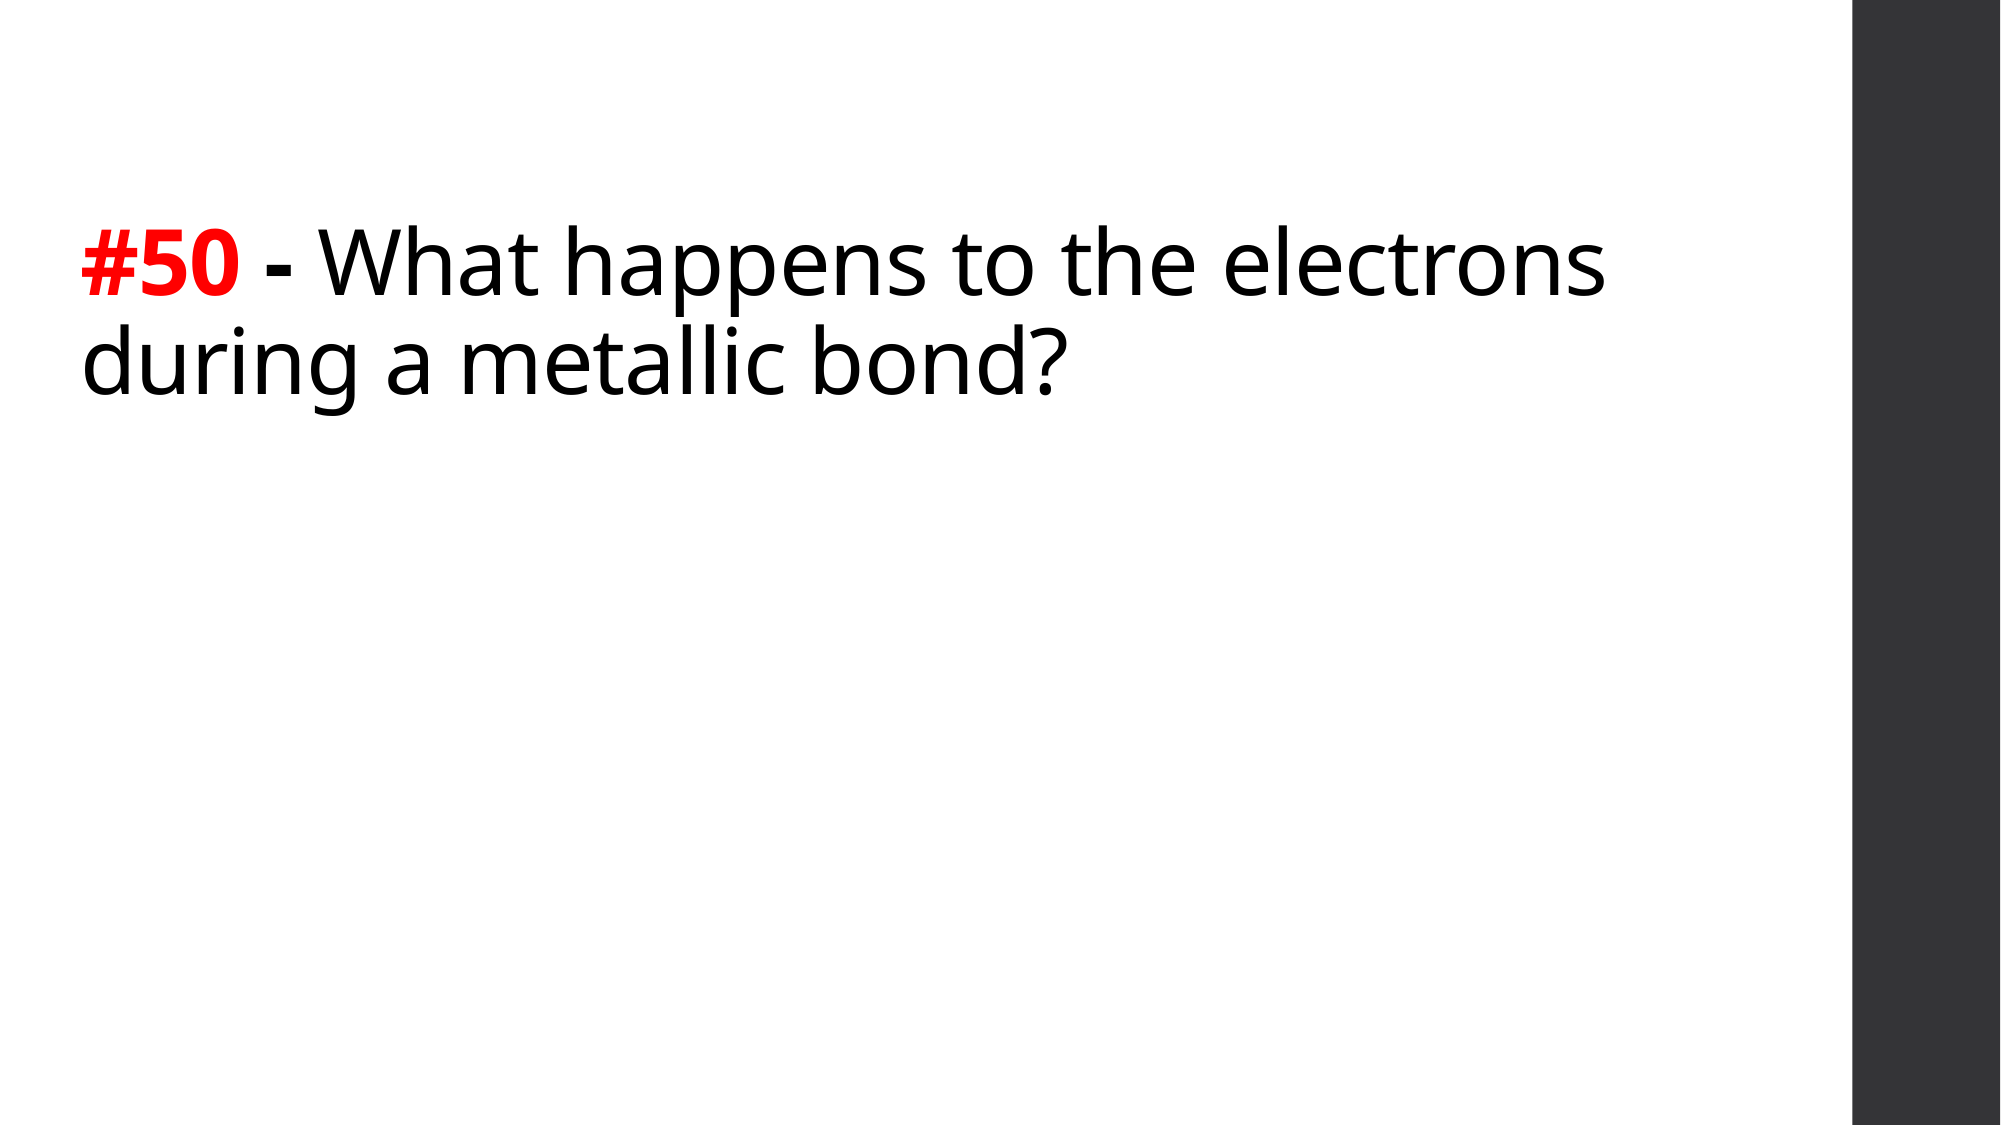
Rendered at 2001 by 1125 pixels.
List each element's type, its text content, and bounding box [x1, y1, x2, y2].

title #50 - What happens to the electrons during a metallic bond? [65, 160, 1866, 422]
